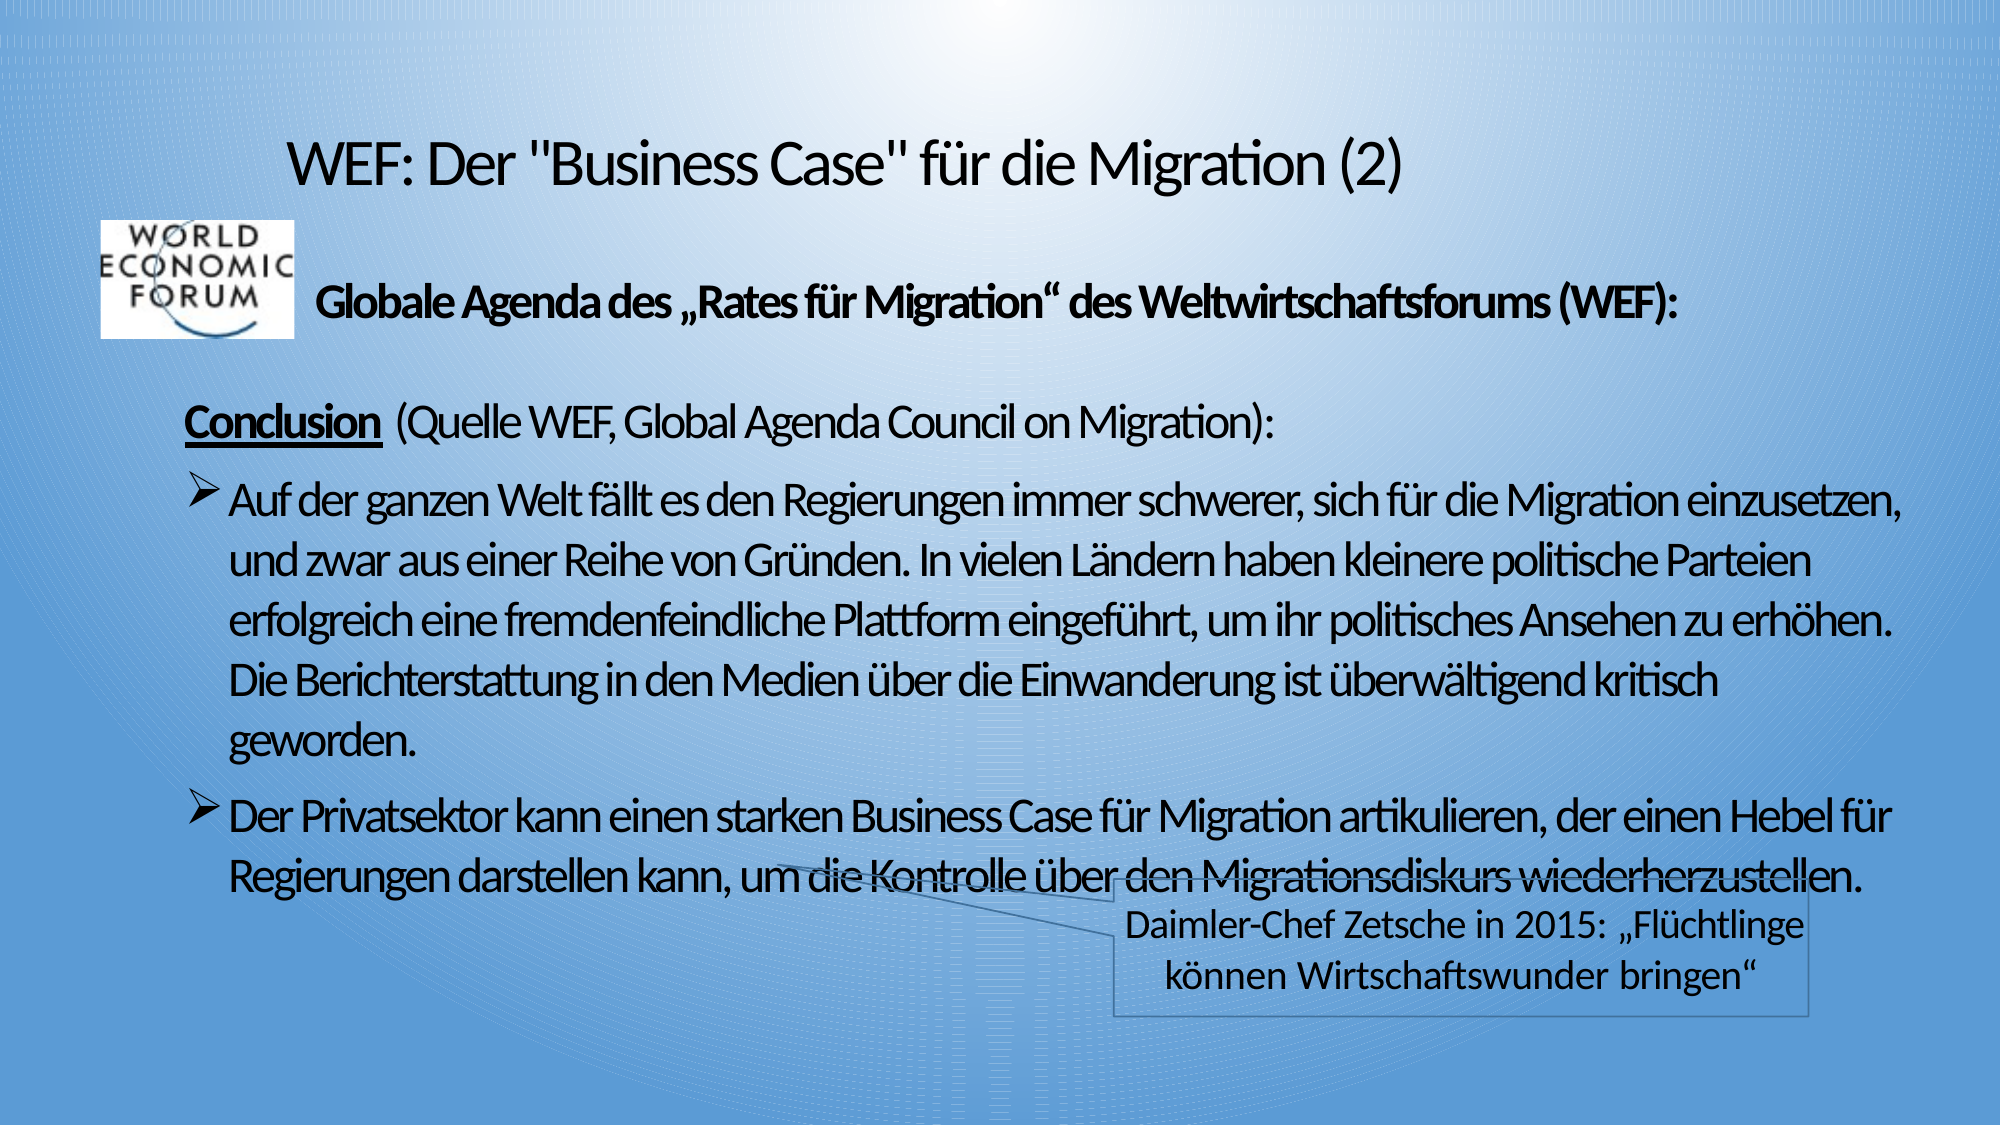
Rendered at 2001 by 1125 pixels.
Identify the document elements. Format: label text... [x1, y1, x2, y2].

text_box Globale Agenda des „Rates für Migration“ des Weltwirtschaftsforums (WEF): Conclusion (Quelle WEF, Global Agenda Council on Migration): Auf der ganzen Welt fällt es den Regierungen immer schwerer, sich für die Migration einzusetzen, und zwar aus einer Reihe von Gründen. In vielen Ländern haben kleinere politische Parteien erfolgreich eine fremdenfeindliche Plattform eingeführt, um ihr politisches Ansehen zu erhöhen. Die Berichterstattung in den Medien über die Einwanderung ist überwältigend kritisch geworden. Der Privatsektor kann einen starken Business Case für Migration artikulieren, der einen Hebel für Regierungen darstellen kann, um die Kontrolle über den Migrationsdiskurs wiederherzustellen. [182, 266, 1913, 903]
text_box [100, 220, 295, 339]
text_box Daimler-Chef Zetsche in 2015: „Flüchtlinge können Wirtschaftswunder bringen“ [1122, 894, 1913, 998]
title WEF: Der "Business Case" für die Migration (2) [284, 62, 1487, 253]
text_box [777, 864, 1809, 1017]
